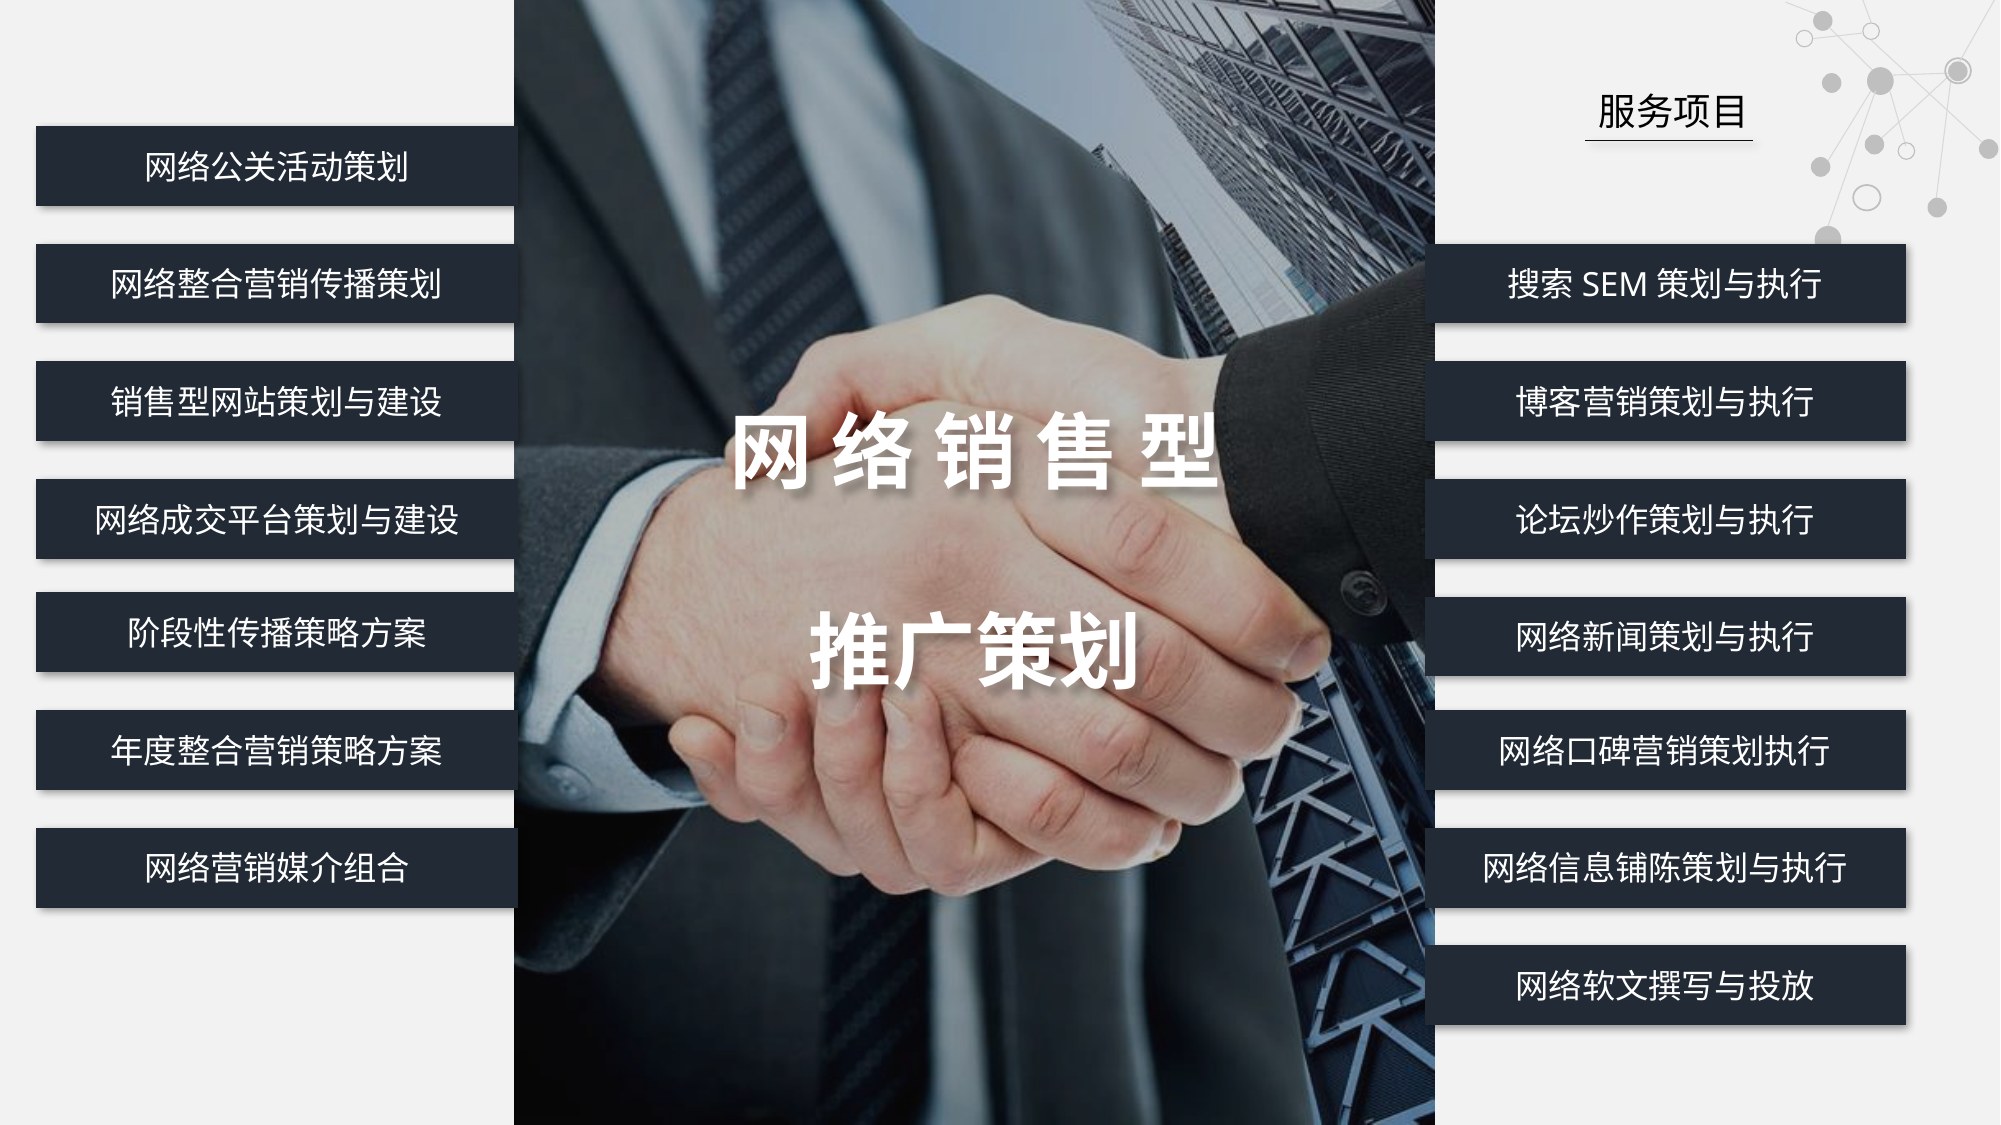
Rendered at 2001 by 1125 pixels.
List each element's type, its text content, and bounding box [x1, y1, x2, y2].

picture [514, 0, 1435, 1125]
text_box 阶段性传播策略方案 [35, 591, 514, 673]
text_box 网络成交平台策划与建设 [35, 478, 514, 560]
text_box 网络软文撰写与投放 [1435, 944, 1907, 1026]
text_box 论坛炒作策划与执行 [1435, 478, 1907, 560]
text_box 网络公关活动策划 [35, 125, 514, 207]
text_box 网络口碑营销策划执行 [1435, 709, 1907, 791]
text_box 年度整合营销策略方案 [35, 709, 514, 791]
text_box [1785, 0, 2000, 254]
text_box 网络整合营销传播策划 [35, 243, 514, 324]
text_box 网络新闻策划与执行 [1435, 595, 1907, 677]
text_box 网络信息铺陈策划与执行 [1435, 827, 1907, 909]
text_box 搜索SEM策划与执行 [1435, 243, 1907, 324]
text_box 销售型网站策划与建设 [35, 360, 514, 442]
text_box 博客营销策划与执行 [1435, 360, 1907, 442]
text_box 服务项目 [1584, 80, 1764, 141]
text_box 网络营销媒介组合 [35, 827, 514, 909]
